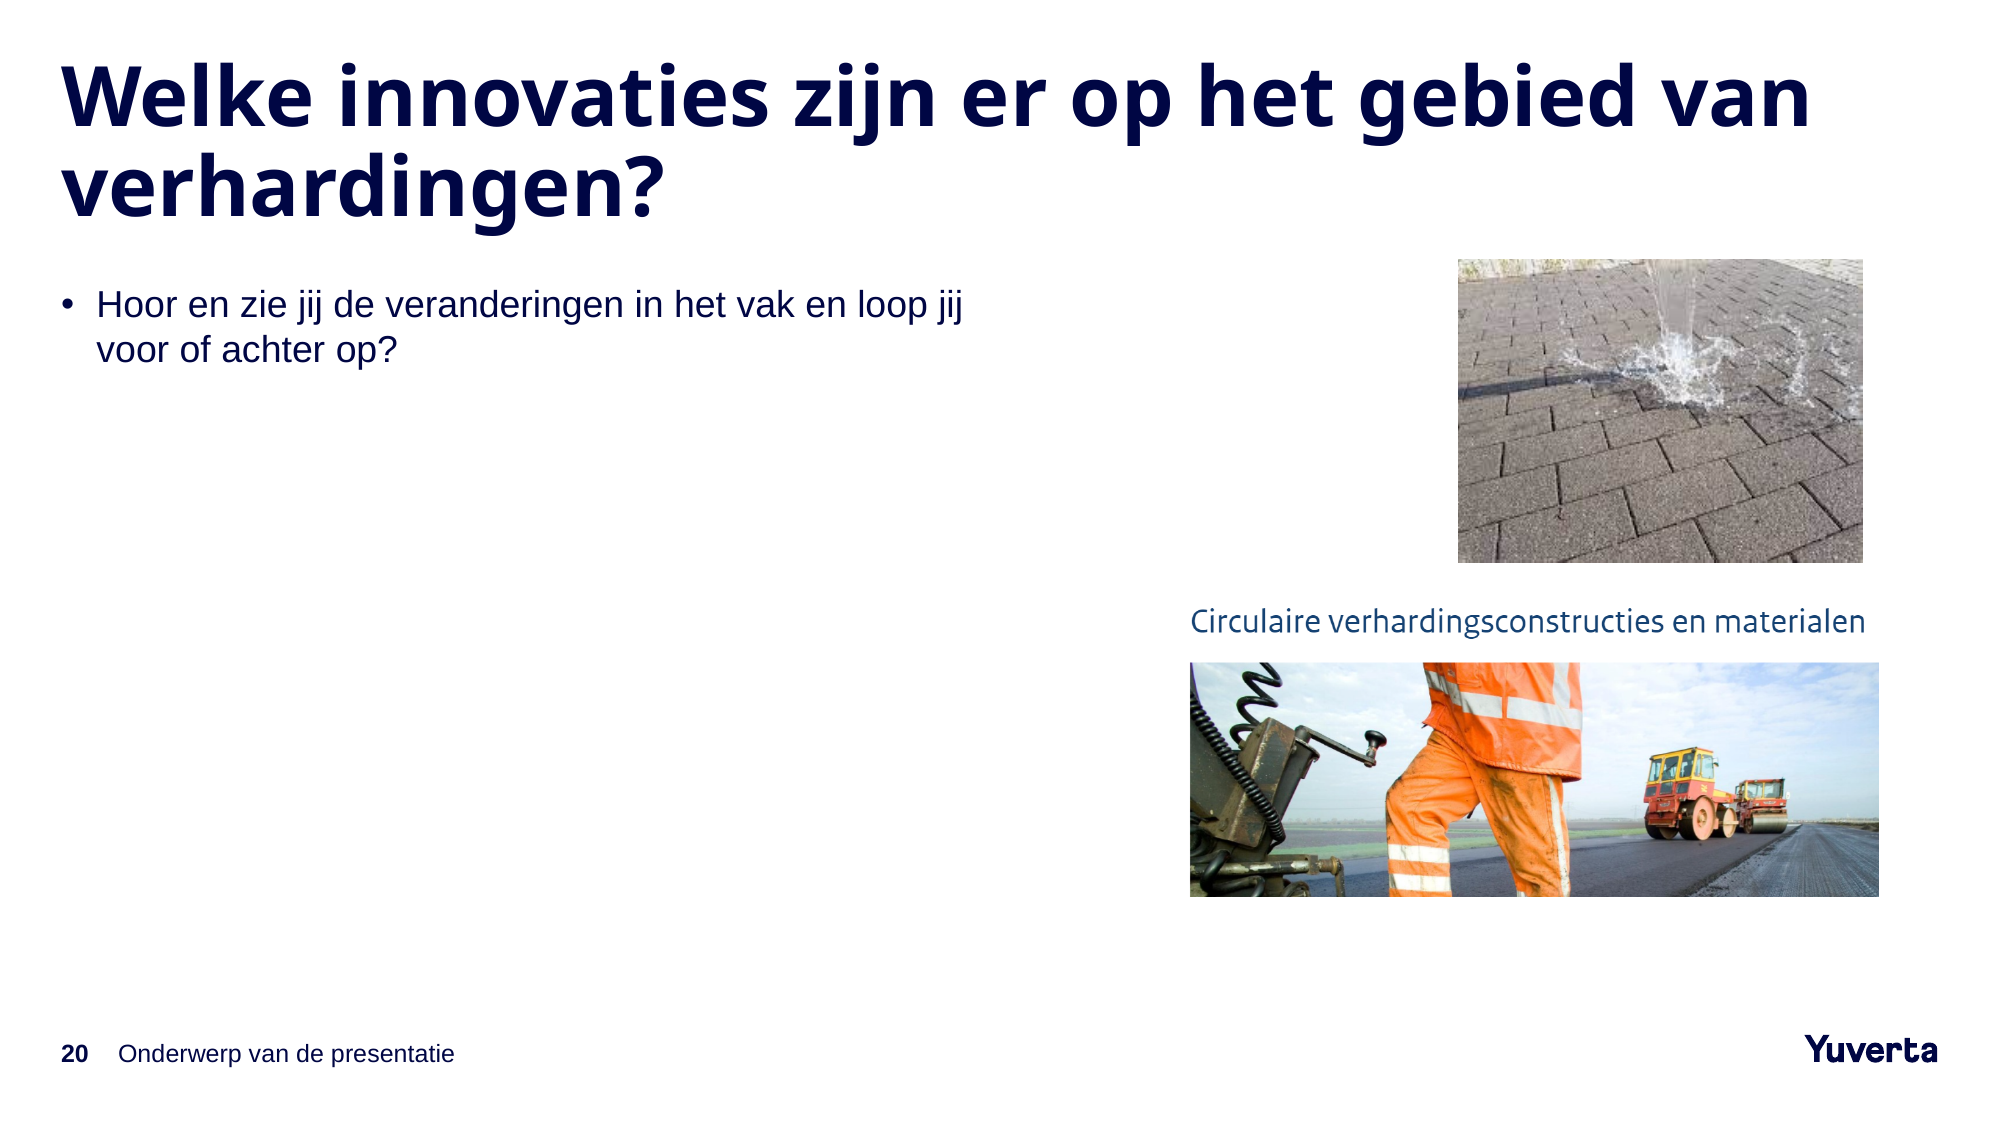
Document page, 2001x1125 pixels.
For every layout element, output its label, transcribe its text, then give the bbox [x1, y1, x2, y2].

list Hoor en zie jij de veranderingen in het vak en loop jij voor of achter op? [60, 280, 987, 1006]
picture [1458, 259, 1863, 563]
footer Onderwerp van de presentatie [118, 1037, 987, 1073]
slide_number 20 [60, 1037, 113, 1073]
title Welke innovaties zijn er op het gebied van verhardingen? [60, 48, 1938, 239]
picture [1174, 588, 1879, 897]
